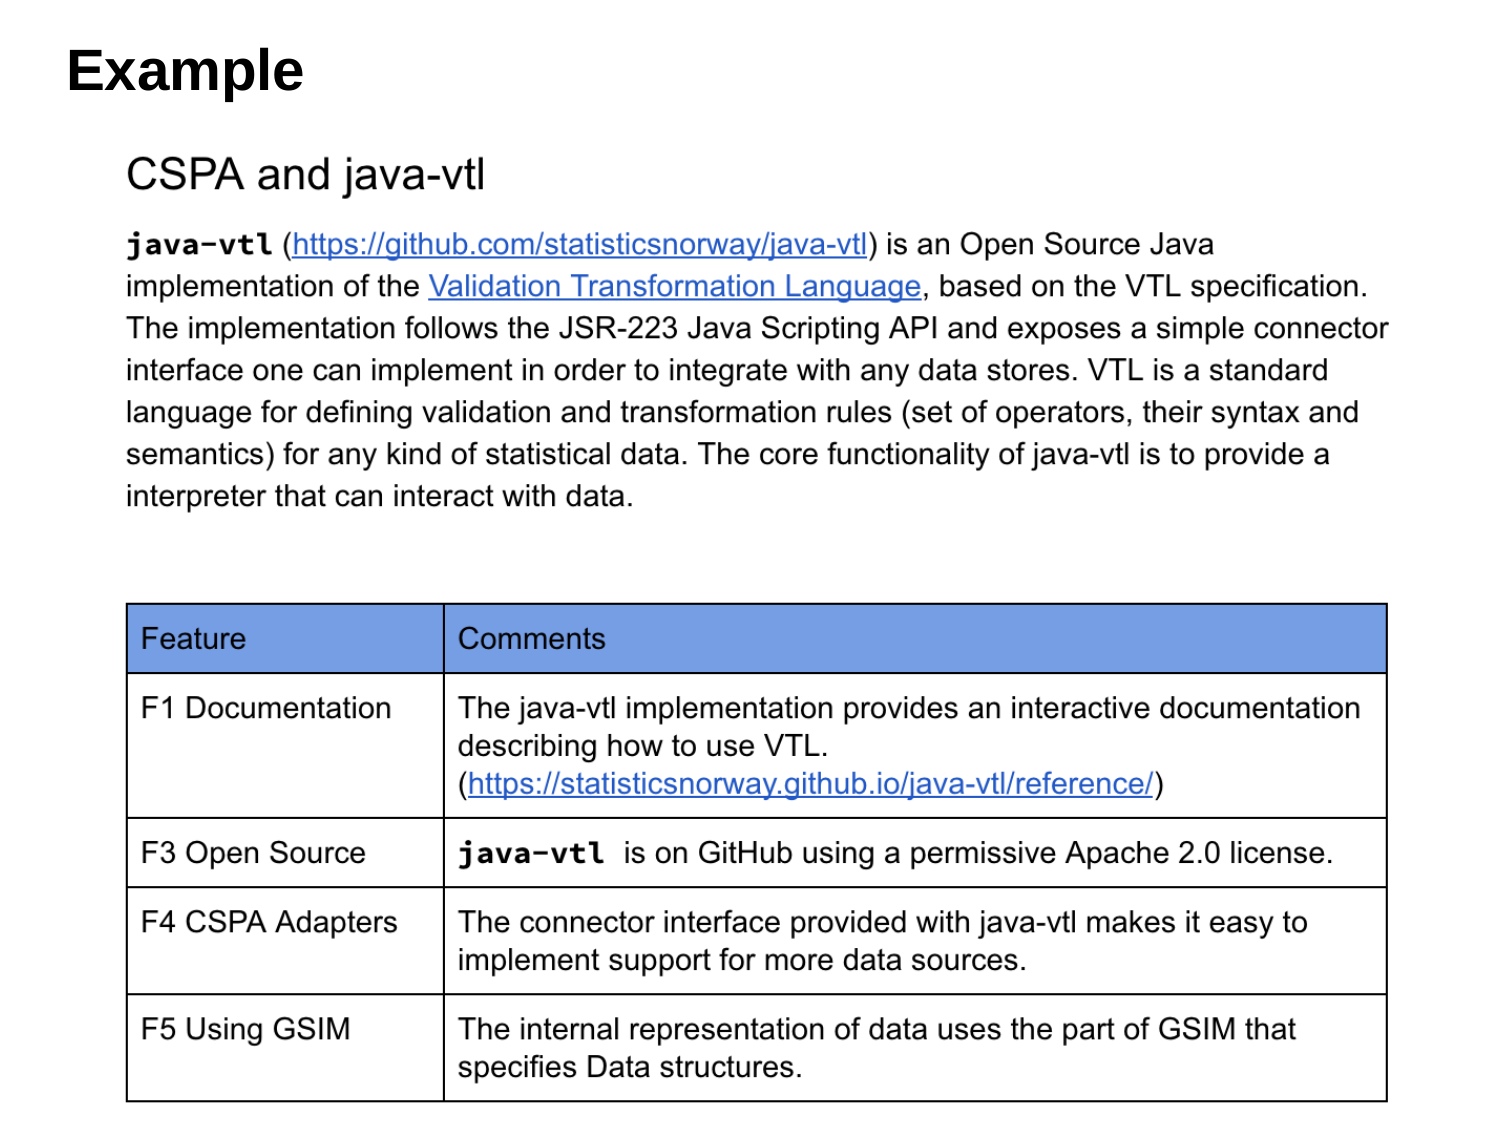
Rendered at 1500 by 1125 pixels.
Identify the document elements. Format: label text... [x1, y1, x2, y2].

title Example [51, 17, 1449, 140]
picture [25, 142, 1475, 1125]
